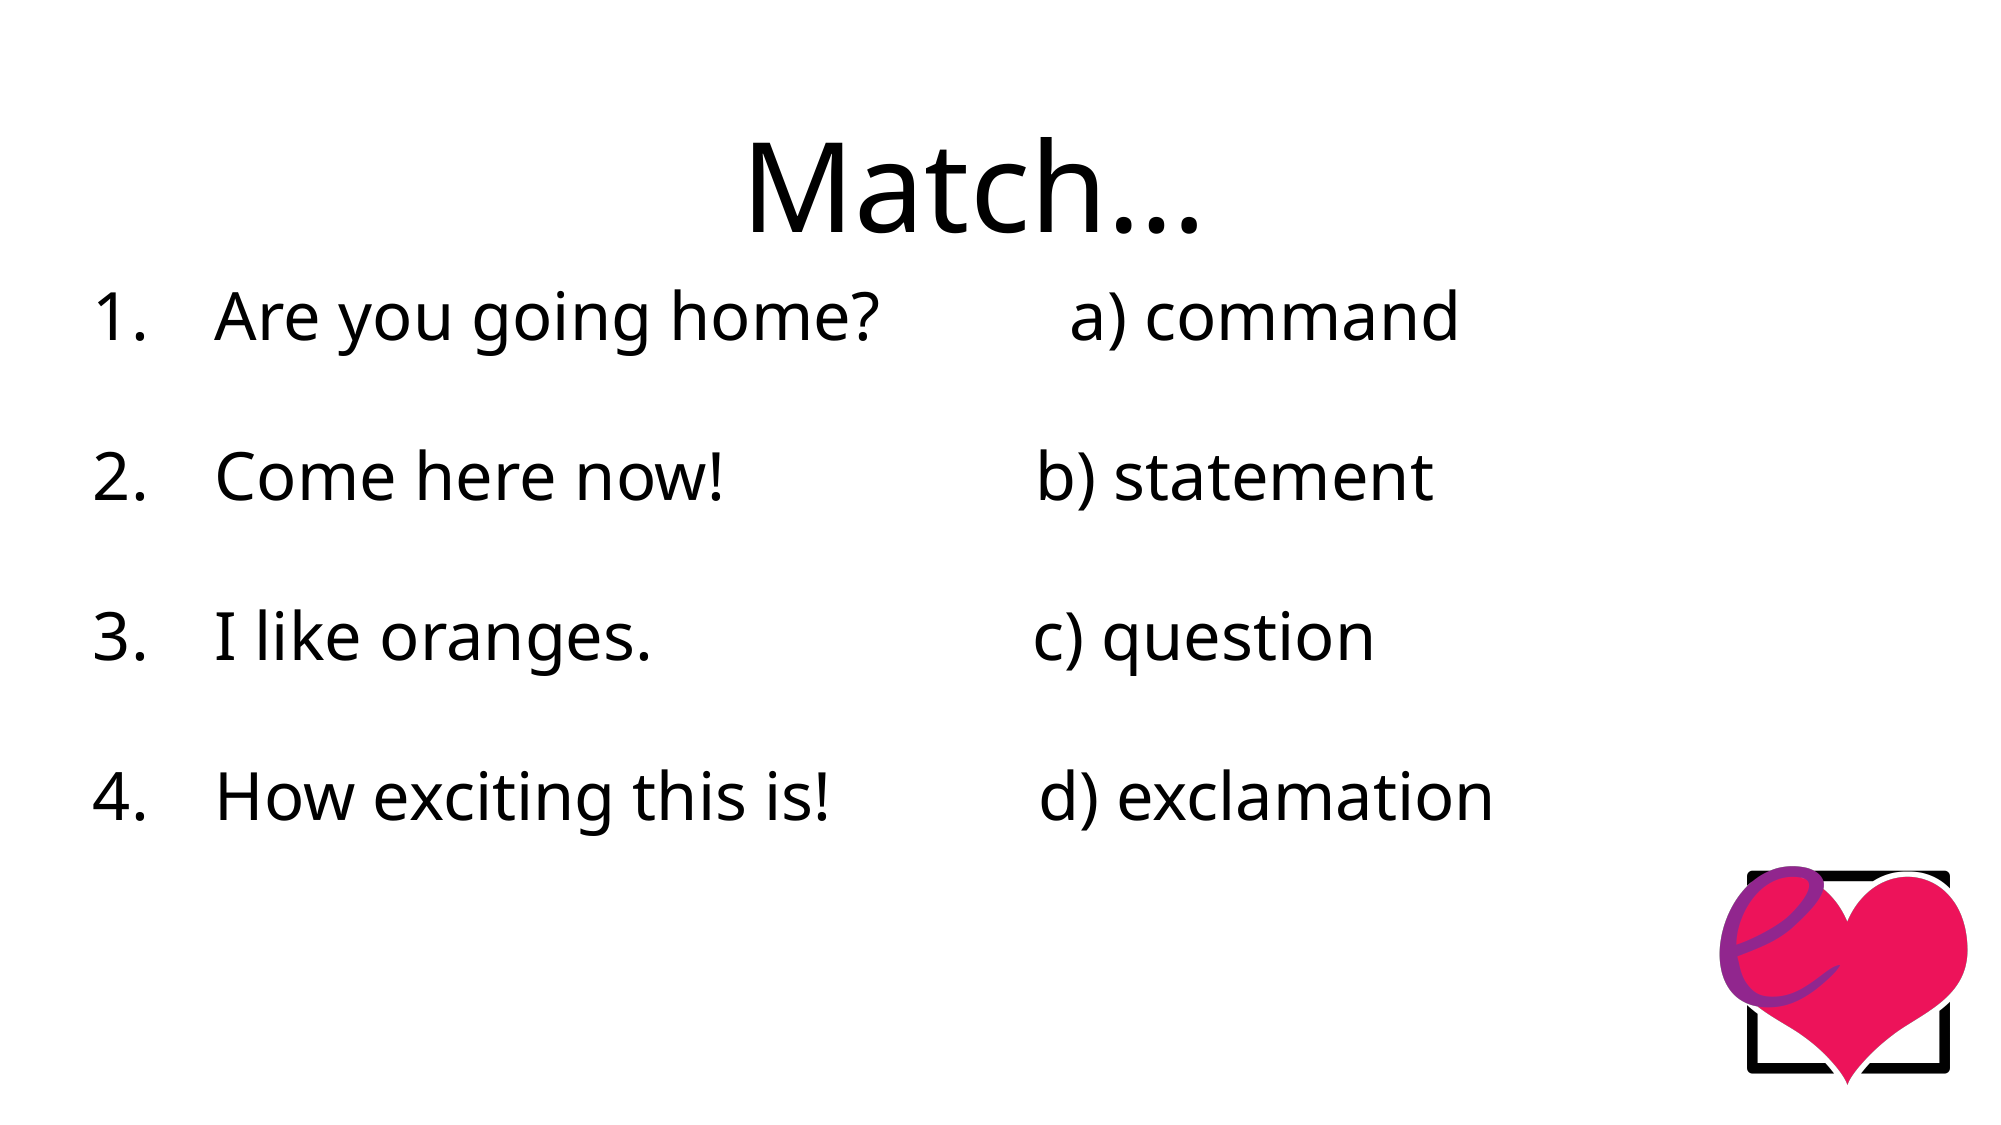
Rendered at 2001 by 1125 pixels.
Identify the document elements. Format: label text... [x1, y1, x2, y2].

text_box Match… [306, 99, 1642, 265]
picture [1717, 845, 1978, 1106]
text_box Are you going home? a) command Come here now! b) statement I like oranges. c) question How exciting this is! d) exclamation [78, 266, 1883, 842]
